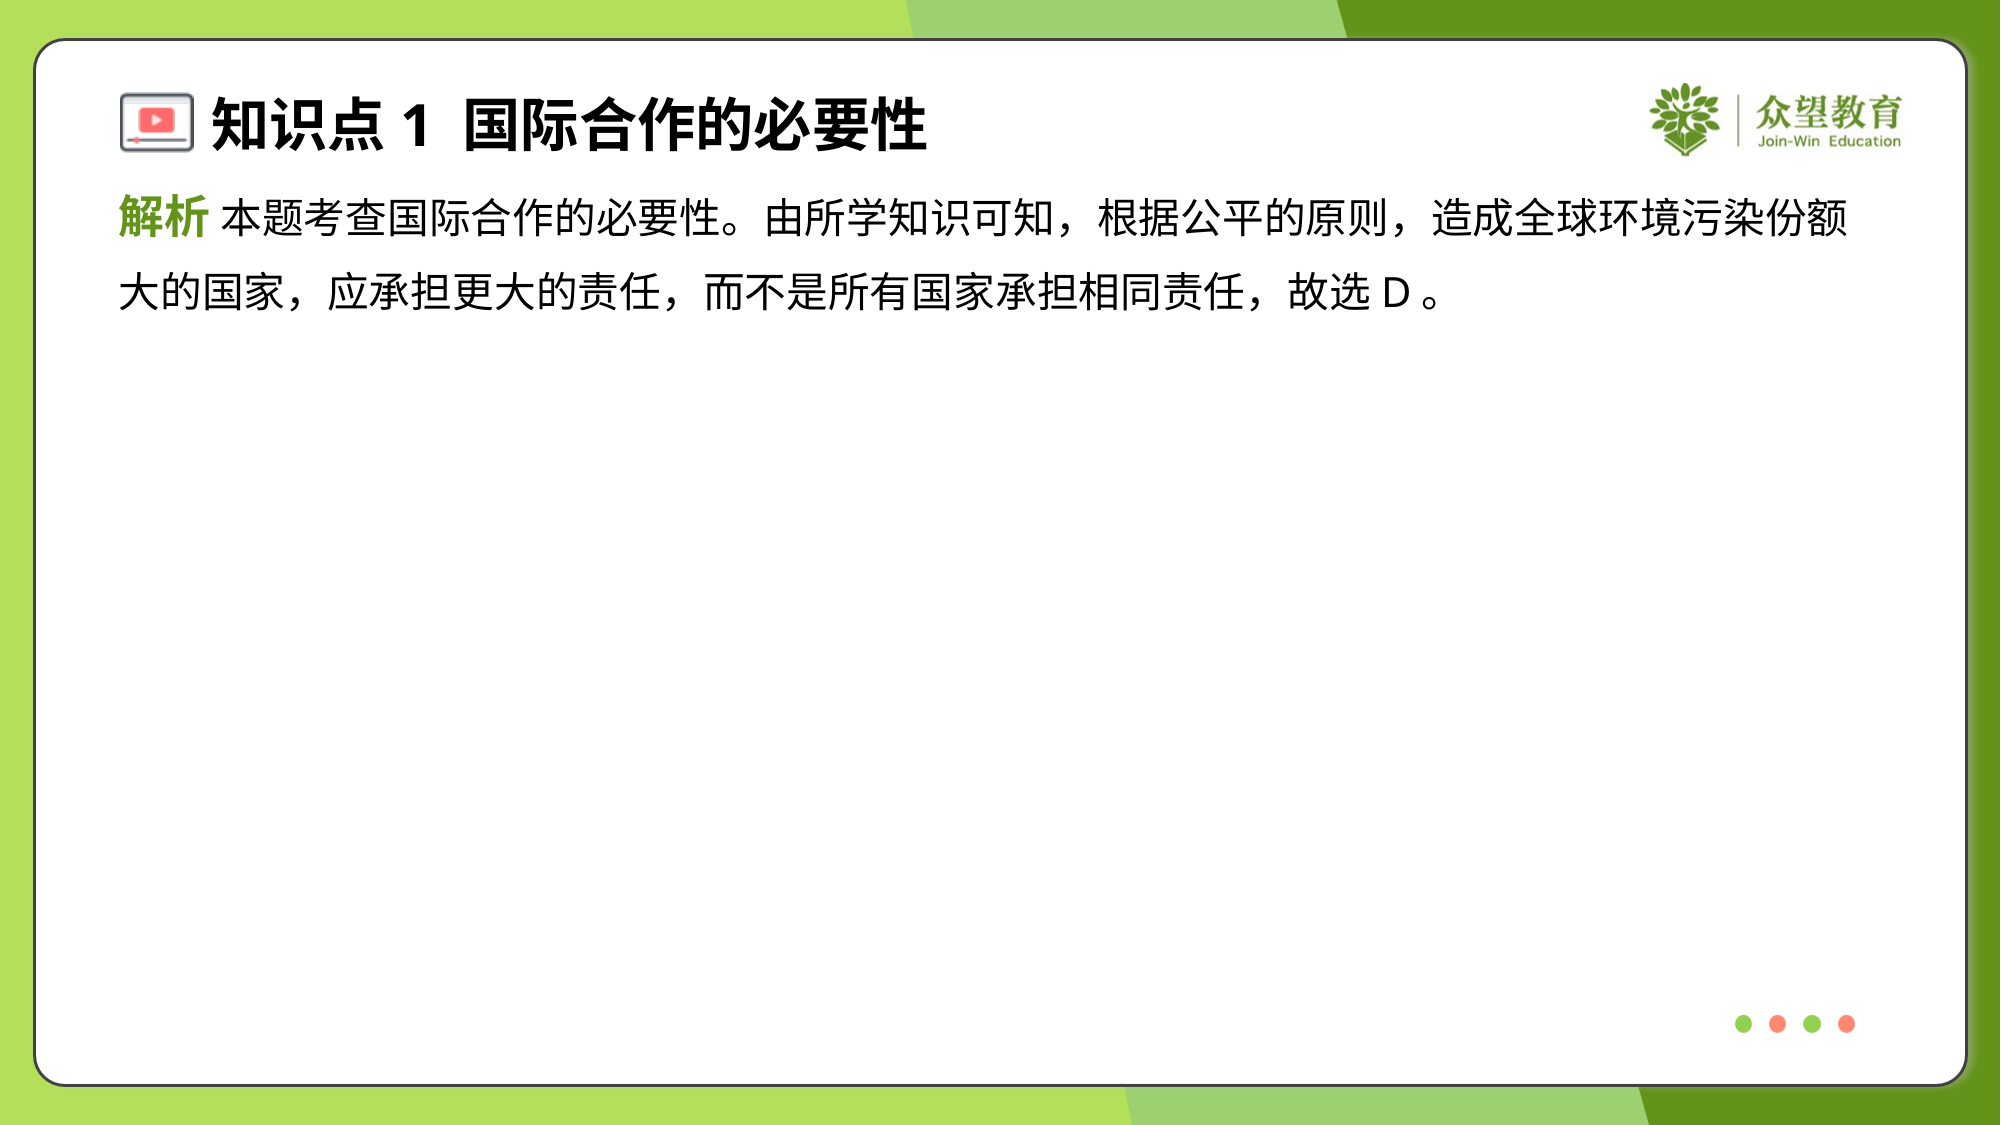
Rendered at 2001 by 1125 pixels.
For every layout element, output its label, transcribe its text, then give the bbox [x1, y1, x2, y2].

picture [0, 0, 2000, 1125]
text_box 解析 本题考查国际合作的必要性。由所学知识可知，根据公平的原则，造成全球环境污染份额 大的国家，应承担更大的责任，而不是所有国家承担相同责任，故选D。 [118, 159, 1883, 309]
